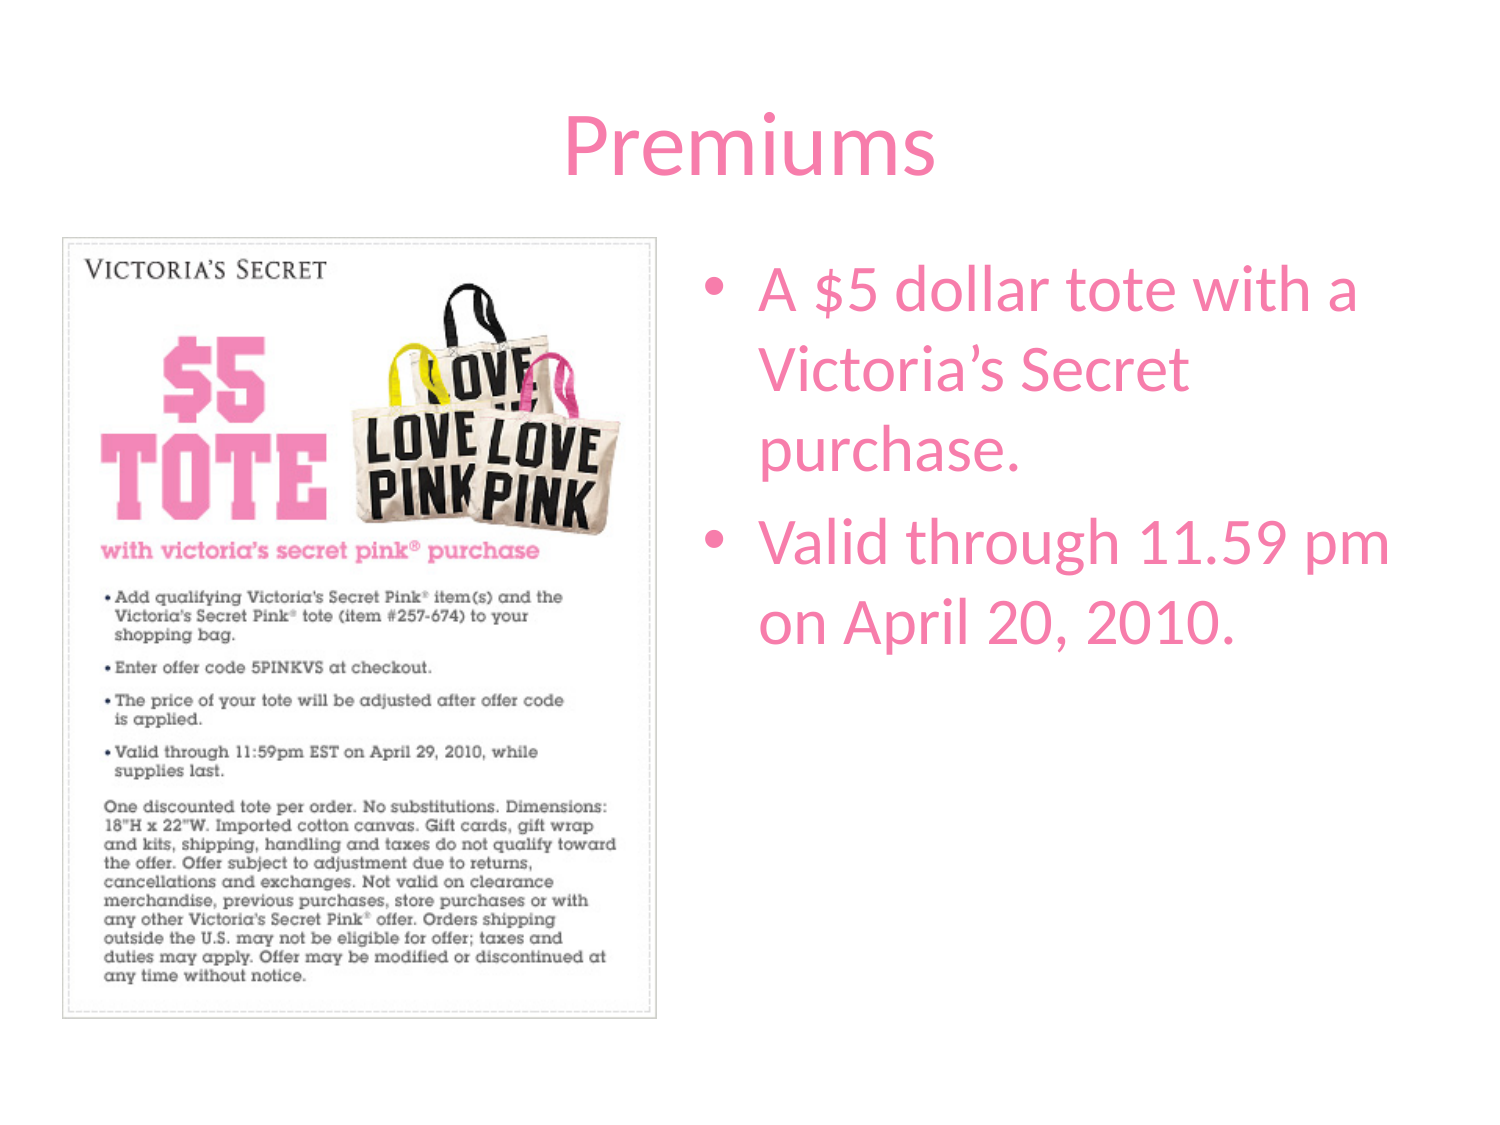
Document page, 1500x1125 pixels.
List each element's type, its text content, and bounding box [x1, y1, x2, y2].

title Premiums [75, 45, 1425, 233]
list A $5 dollar tote with a Victoria’s Secret purchase. Valid through 11.59 pm on April 20, 2010. [687, 237, 1425, 1005]
picture [62, 237, 657, 1019]
